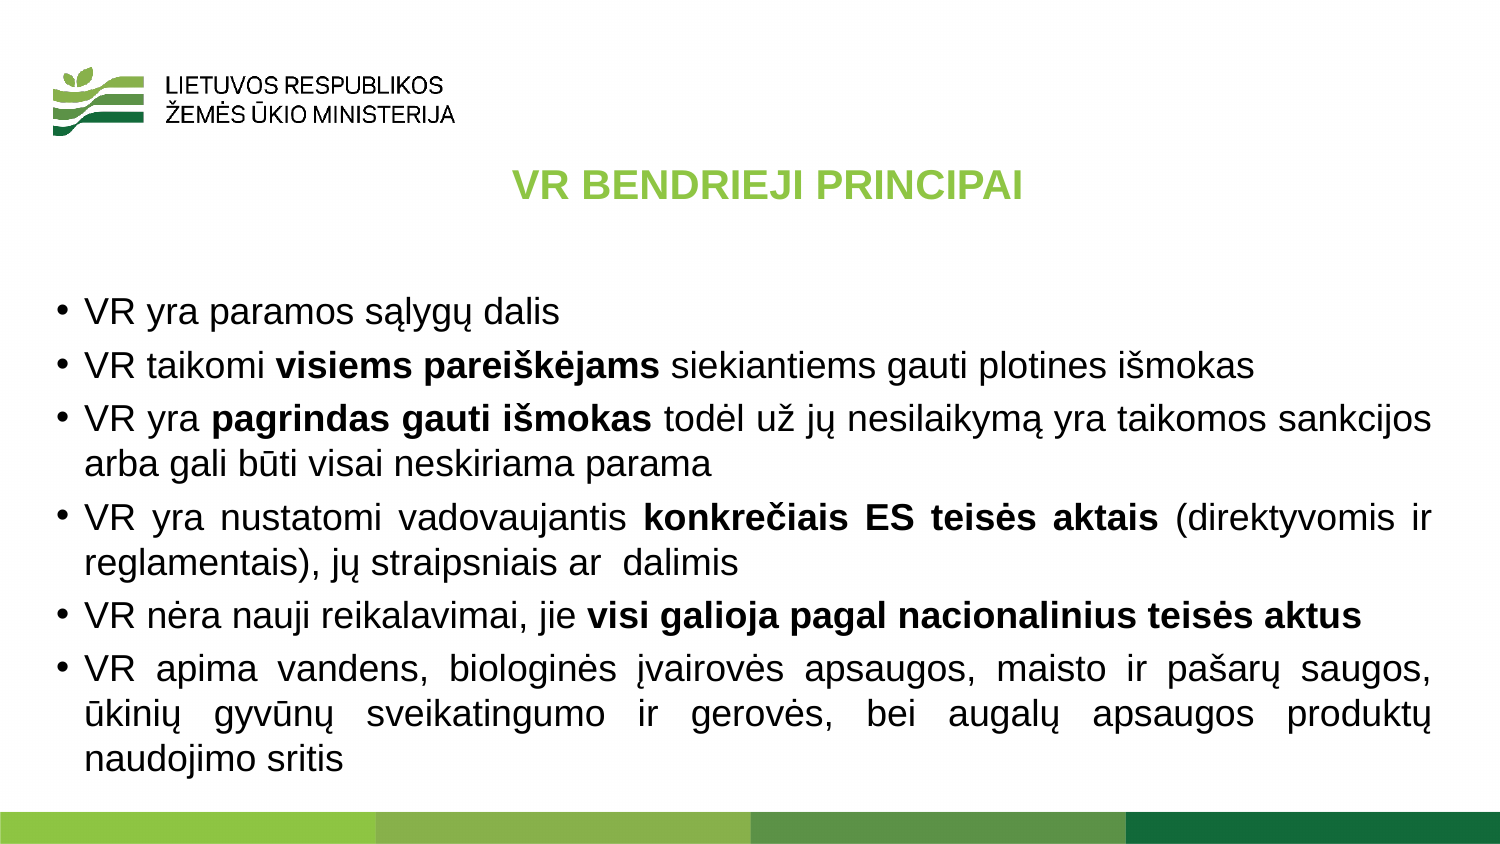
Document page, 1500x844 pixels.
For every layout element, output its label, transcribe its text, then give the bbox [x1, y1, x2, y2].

picture [0, 0, 1500, 844]
text_box VR BENDRIEJI PRINCIPAI [135, 150, 1400, 215]
text_box VR yra paramos sąlygų dalis VR taikomi visiems pareiškėjams siekiantiems gauti plotines išmokas VR yra pagrindas gauti išmokas todėl už jų nesilaikymą yra taikomos sankcijos arba gali būti visai neskiriama parama VR yra nustatomi vadovaujantis konkrečiais ES teisės aktais (direktyvomis ir reglamentais), jų straipsniais ar dalimis VR nėra nauji reikalavimai, jie visi galioja pagal nacionalinius teisės aktus VR apima vandens, biologinės įvairovės apsaugos, maisto ir pašarų saugos, ūkinių gyvūnų sveikatingumo ir gerovės, bei augalų apsaugos produktų naudojimo sritis [41, 280, 1447, 844]
